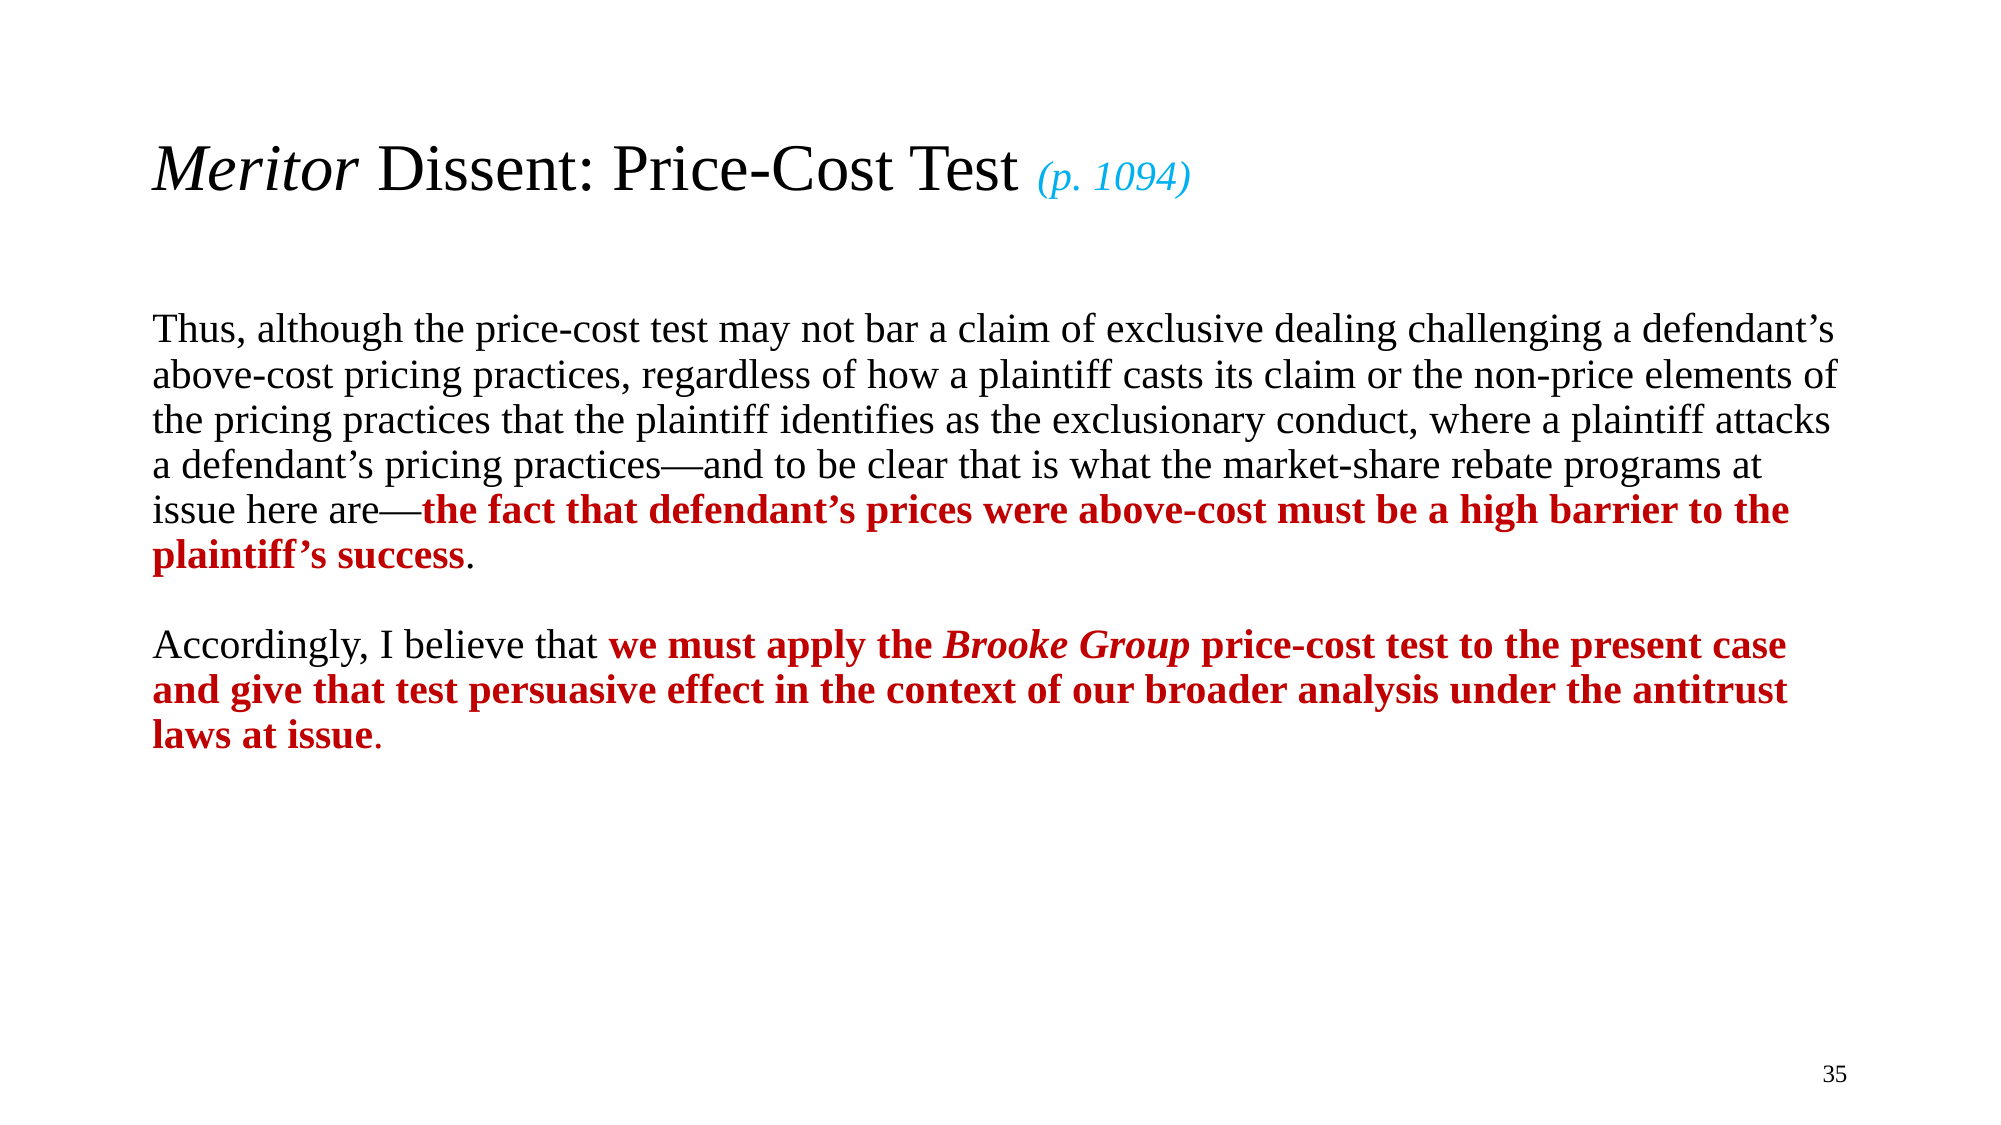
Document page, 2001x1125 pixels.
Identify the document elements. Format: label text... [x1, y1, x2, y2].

title Meritor Dissent: Price-Cost Test (p. 1094) [137, 59, 1863, 278]
list Thus, although the price-cost test may not bar a claim of exclusive dealing challenging a defendant’s above-cost pricing practices, regardless of how a plaintiff casts its claim or the non-price elements of the pricing practices that the plaintiff identifies as the exclusionary conduct, where a plaintiff attacks a defendant’s pricing practices—and to be clear that is what the market-share rebate programs at issue here are—the fact that defendant’s prices were above-cost must be a high barrier to the plaintiff’s success. Accordingly, I believe that we must apply the Brooke Group price-cost test to the present case and give that test persuasive effect in the context of our broader analysis under the antitrust laws at issue. [137, 299, 1863, 1014]
slide_number 35 [1412, 1042, 1863, 1103]
